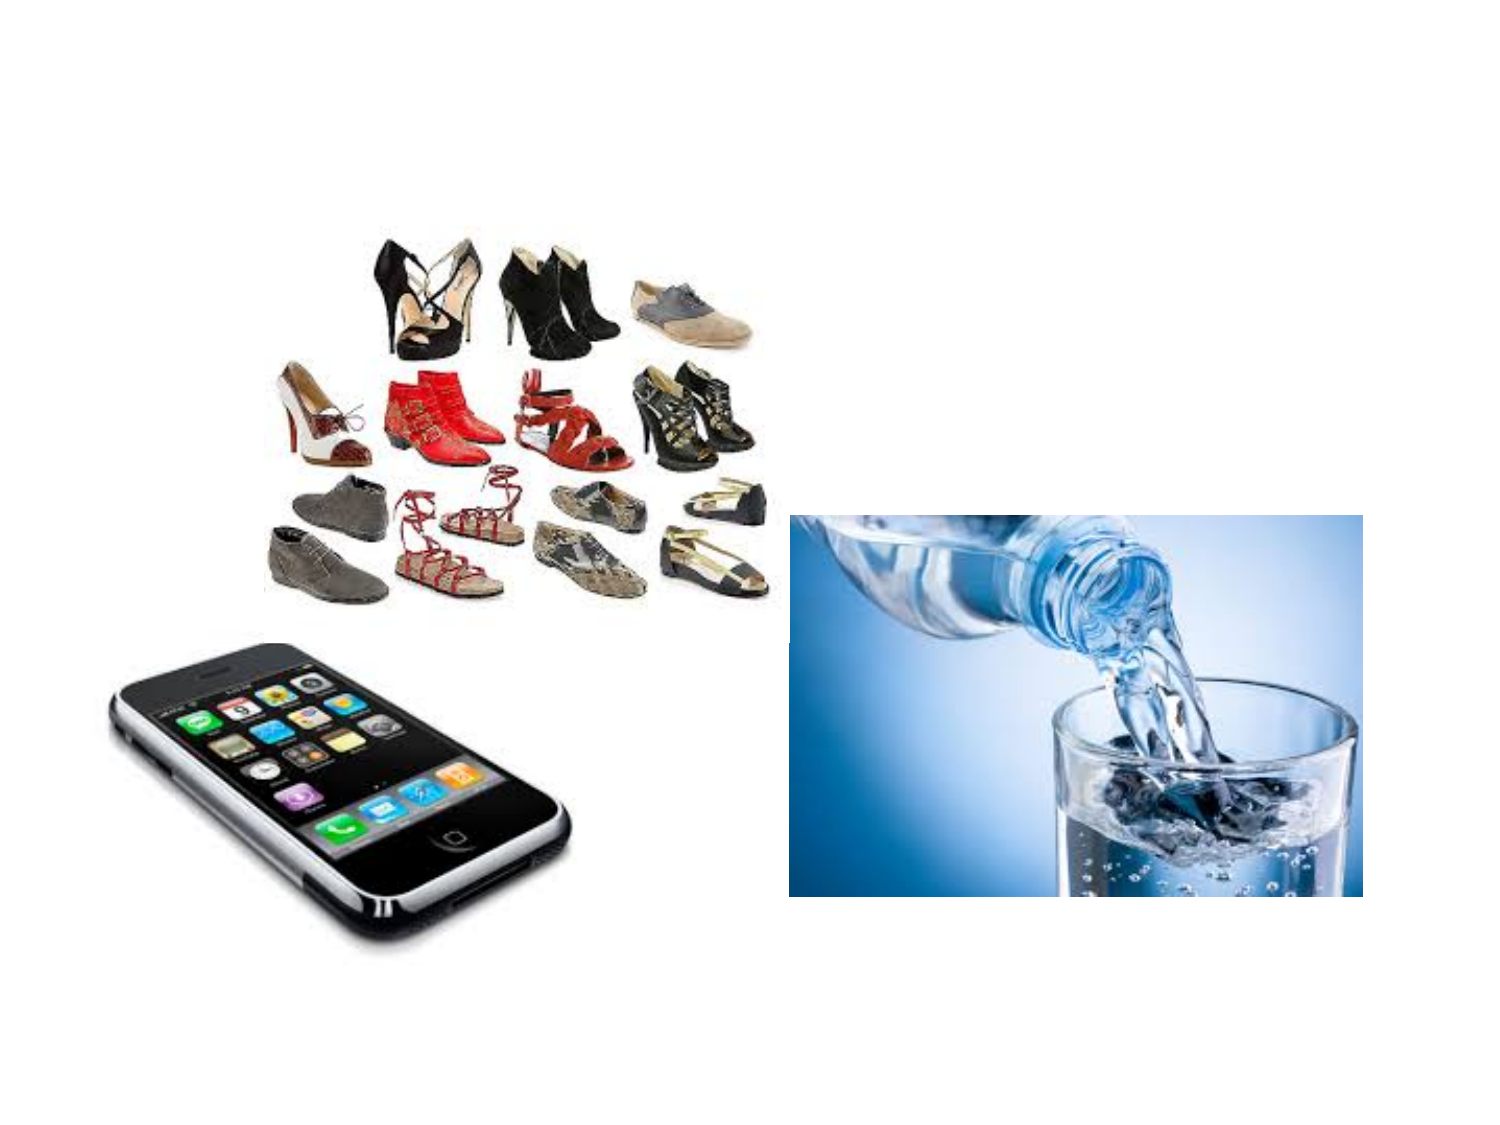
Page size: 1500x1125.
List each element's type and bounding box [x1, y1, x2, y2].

picture [76, 225, 1363, 1016]
